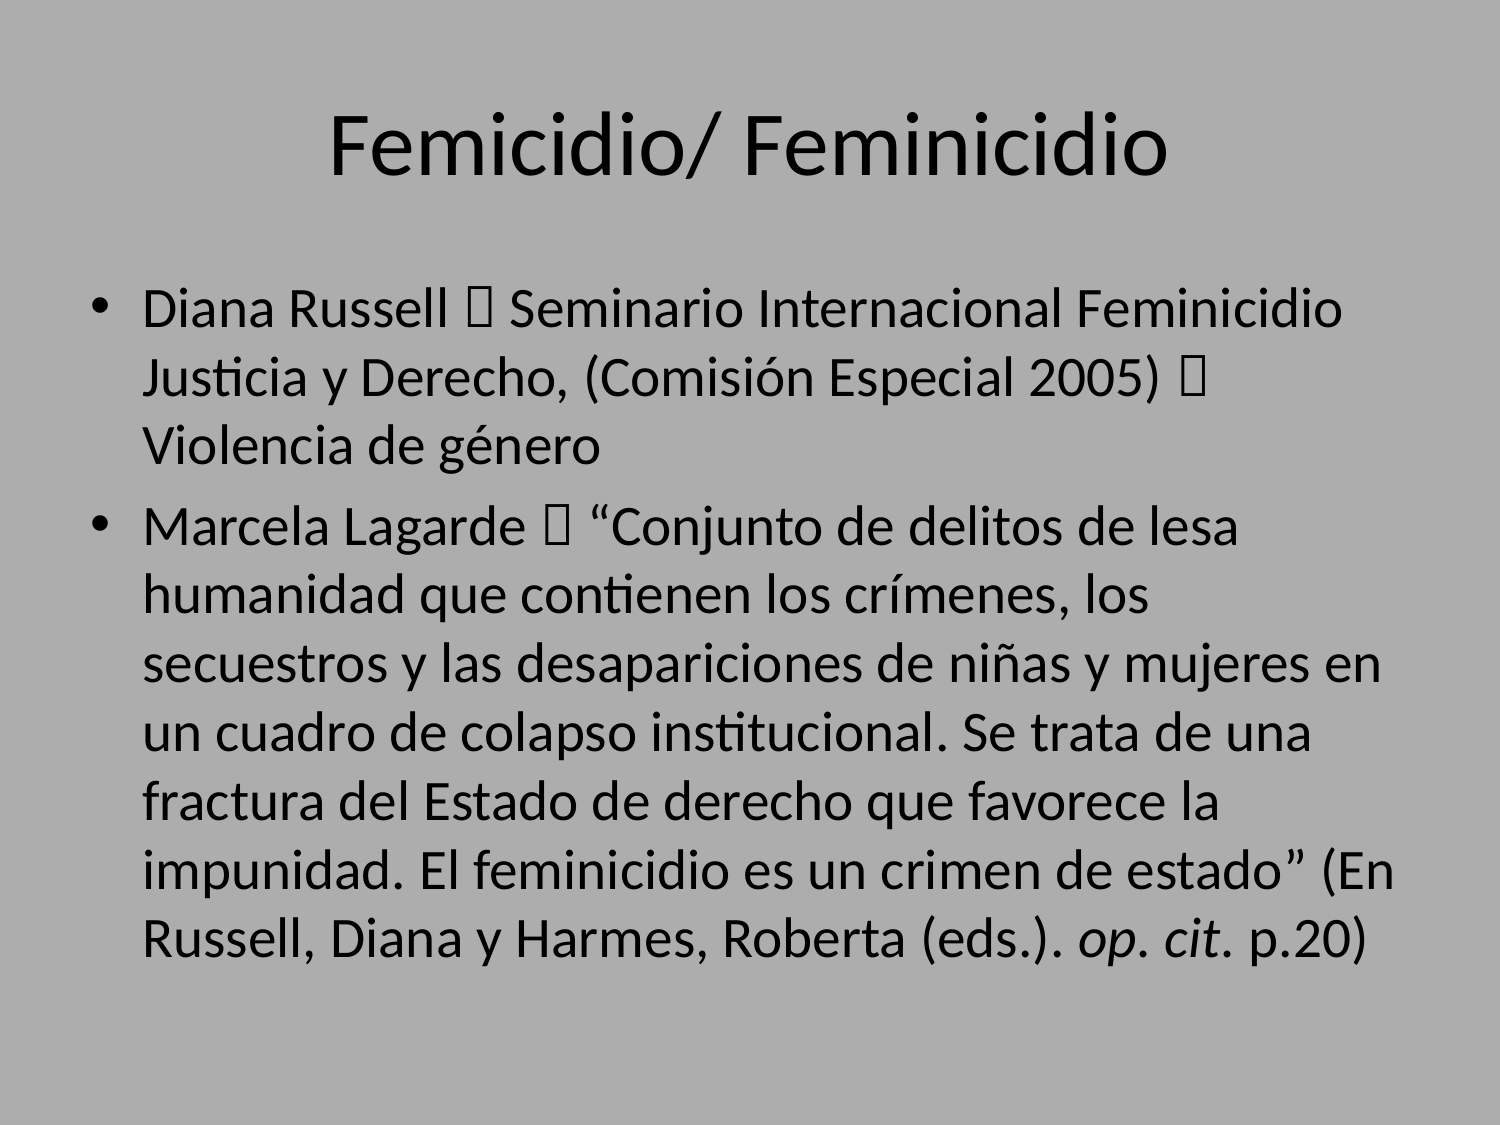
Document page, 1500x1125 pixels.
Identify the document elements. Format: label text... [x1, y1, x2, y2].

list Diana Russell  Seminario Internacional Feminicidio Justicia y Derecho, (Comisión Especial 2005)  Violencia de género Marcela Lagarde  “Conjunto de delitos de lesa humanidad que contienen los crímenes, los secuestros y las desapariciones de niñas y mujeres en un cuadro de colapso institucional. Se trata de una fractura del Estado de derecho que favorece la impunidad. El feminicidio es un crimen de estado” (En Russell, Diana y Harmes, Roberta (eds.). op. cit. p.20) [75, 262, 1425, 1047]
title Femicidio/ Feminicidio [75, 45, 1425, 233]
